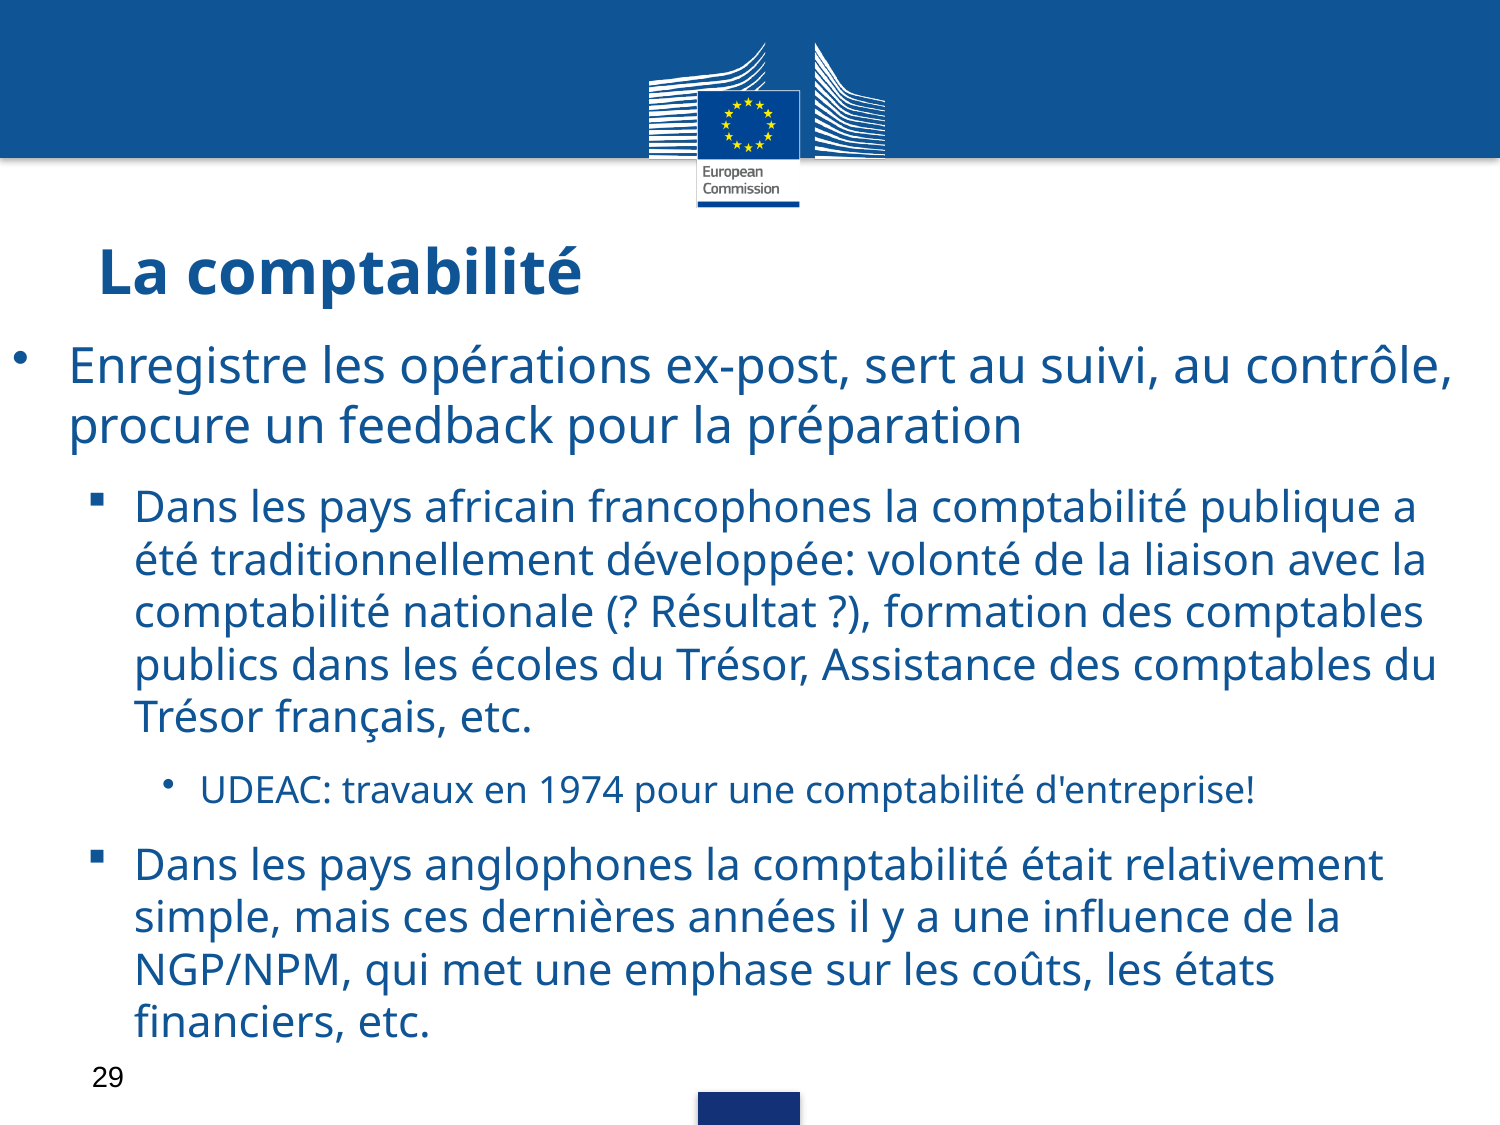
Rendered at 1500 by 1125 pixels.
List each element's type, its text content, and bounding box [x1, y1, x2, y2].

title La comptabilité [23, 175, 1302, 326]
slide_number 29 [76, 1022, 553, 1102]
list Enregistre les opérations ex-post, sert au suivi, au contrôle, procure un feedback pour la préparation Dans les pays africain francophones la comptabilité publique a été traditionnellement développée: volonté de la liaison avec la comptabilité nationale (? Résultat ?), formation des comptables publics dans les écoles du Trésor, Assistance des comptables du Trésor français, etc. UDEAC: travaux en 1974 pour une comptabilité d'entreprise! Dans les pays anglophones la comptabilité était relativement simple, mais ces dernières années il y a une influence de la NGP/NPM, qui met une emphase sur les coûts, les états financiers, etc. [0, 326, 1471, 831]
picture [649, 42, 885, 175]
